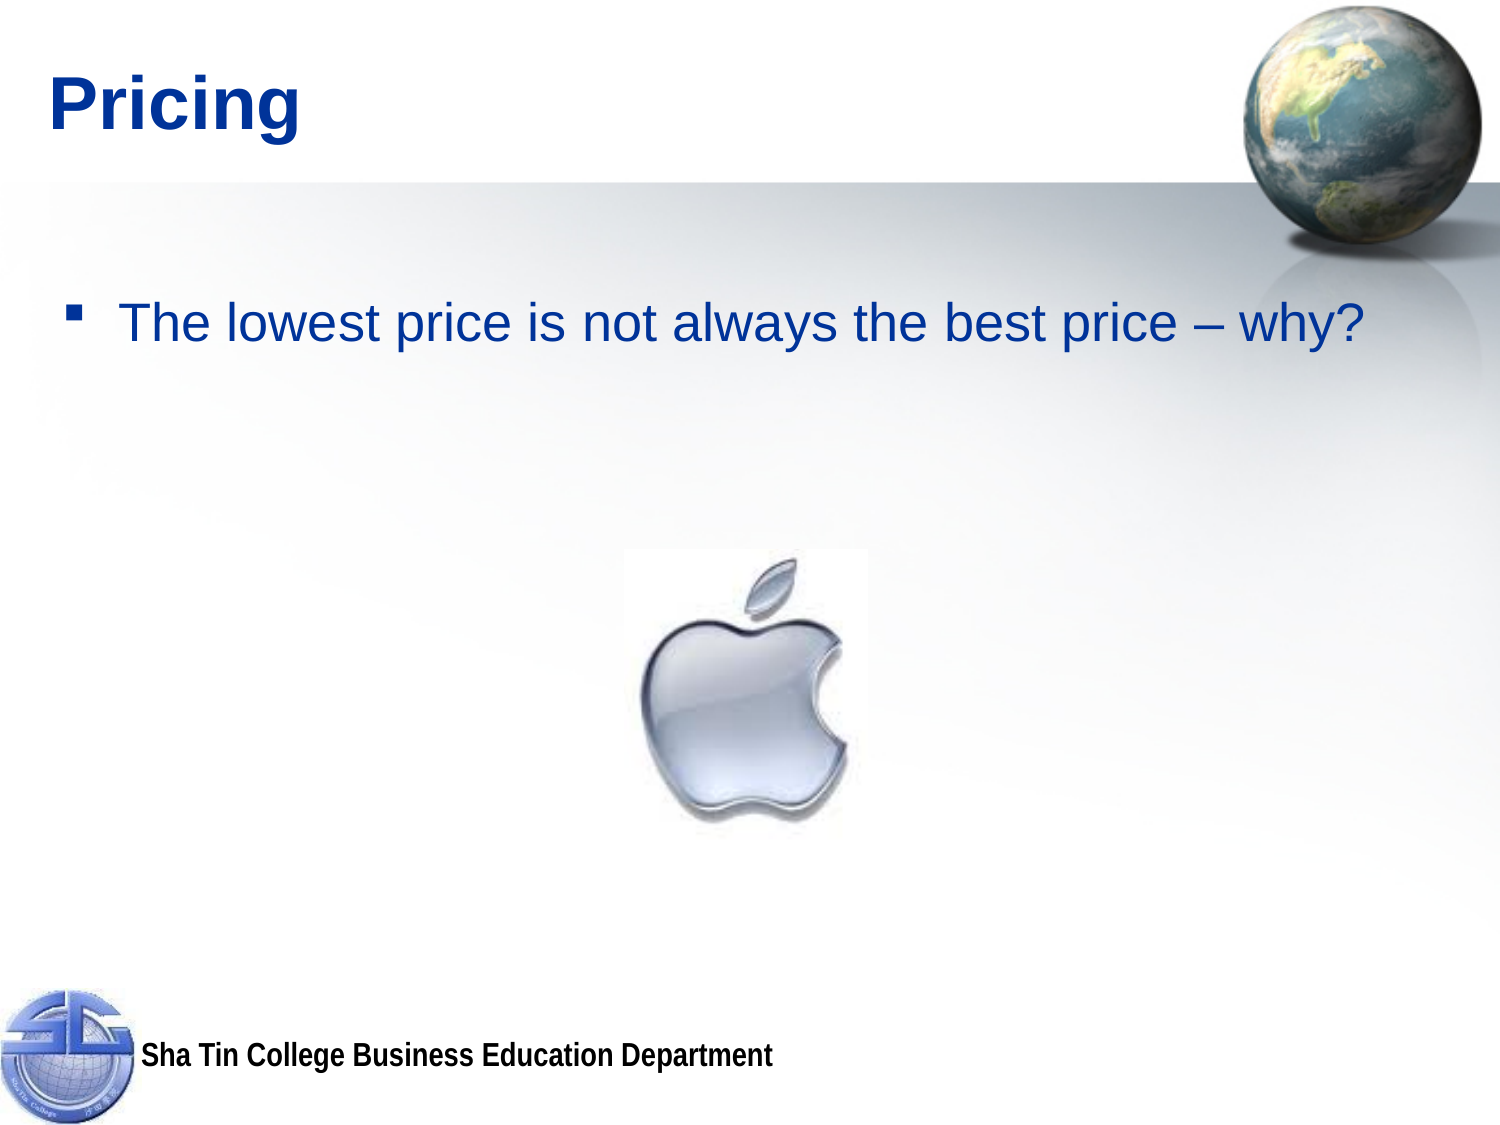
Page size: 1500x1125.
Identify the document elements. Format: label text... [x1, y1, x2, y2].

title Pricing [33, 30, 1228, 170]
list The lowest price is not always the best price – why? [46, 279, 1416, 401]
picture [0, 0, 1500, 1125]
